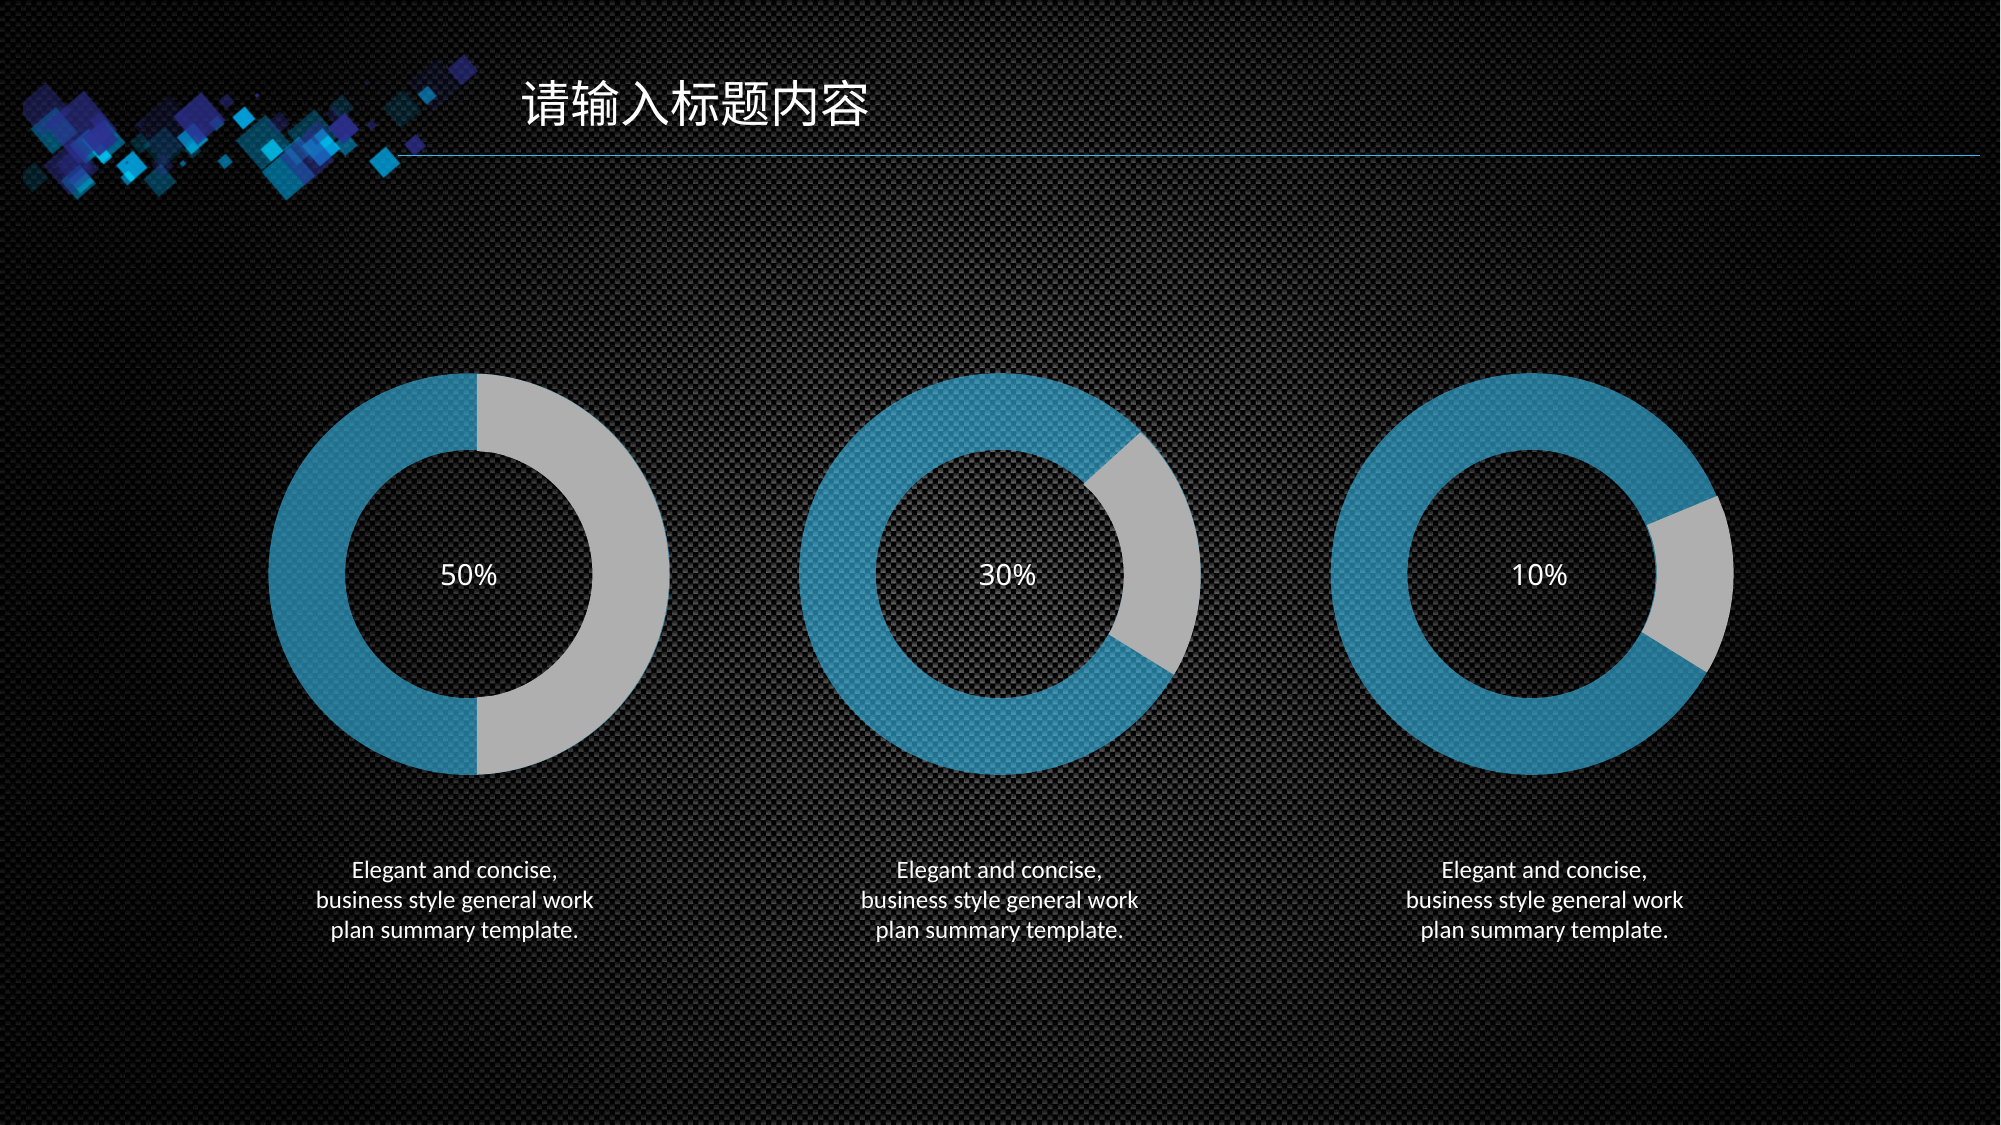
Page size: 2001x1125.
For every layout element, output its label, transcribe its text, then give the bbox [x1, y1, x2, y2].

text_box [267, 372, 475, 777]
text_box 30% [964, 548, 1052, 599]
text_box Elegant and concise, business style general work plan summary template. [295, 846, 615, 951]
text_box [1640, 494, 1735, 674]
text_box [798, 372, 1174, 776]
picture [0, 0, 2001, 1125]
text_box 10% [1495, 548, 1584, 599]
text_box 50% [425, 548, 513, 599]
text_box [23, 48, 1981, 209]
text_box [1329, 372, 1717, 776]
text_box Elegant and concise, business style general work plan summary template. [840, 846, 1160, 951]
text_box [1082, 430, 1202, 677]
text_box Elegant and concise, business style general work plan summary template. [1385, 846, 1705, 951]
text_box [475, 372, 671, 776]
